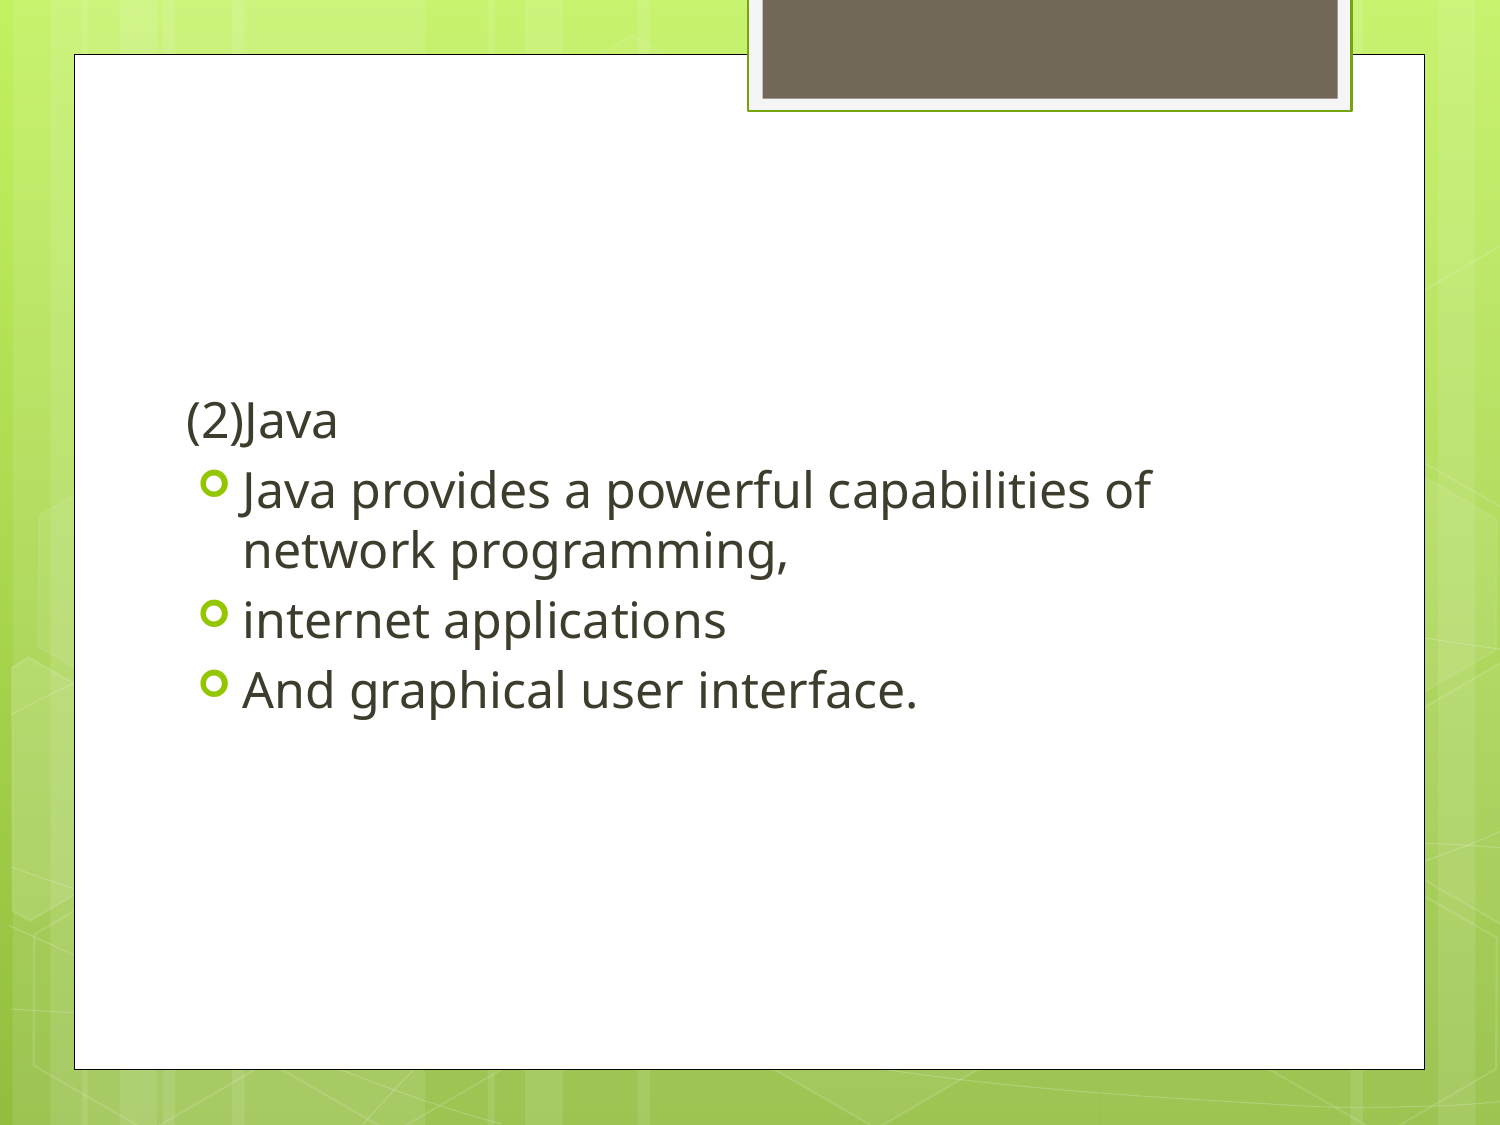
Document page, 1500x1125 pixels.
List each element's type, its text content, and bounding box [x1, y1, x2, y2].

list (2)Java Java provides a powerful capabilities of network programming, internet applications And graphical user interface. [171, 381, 1283, 957]
